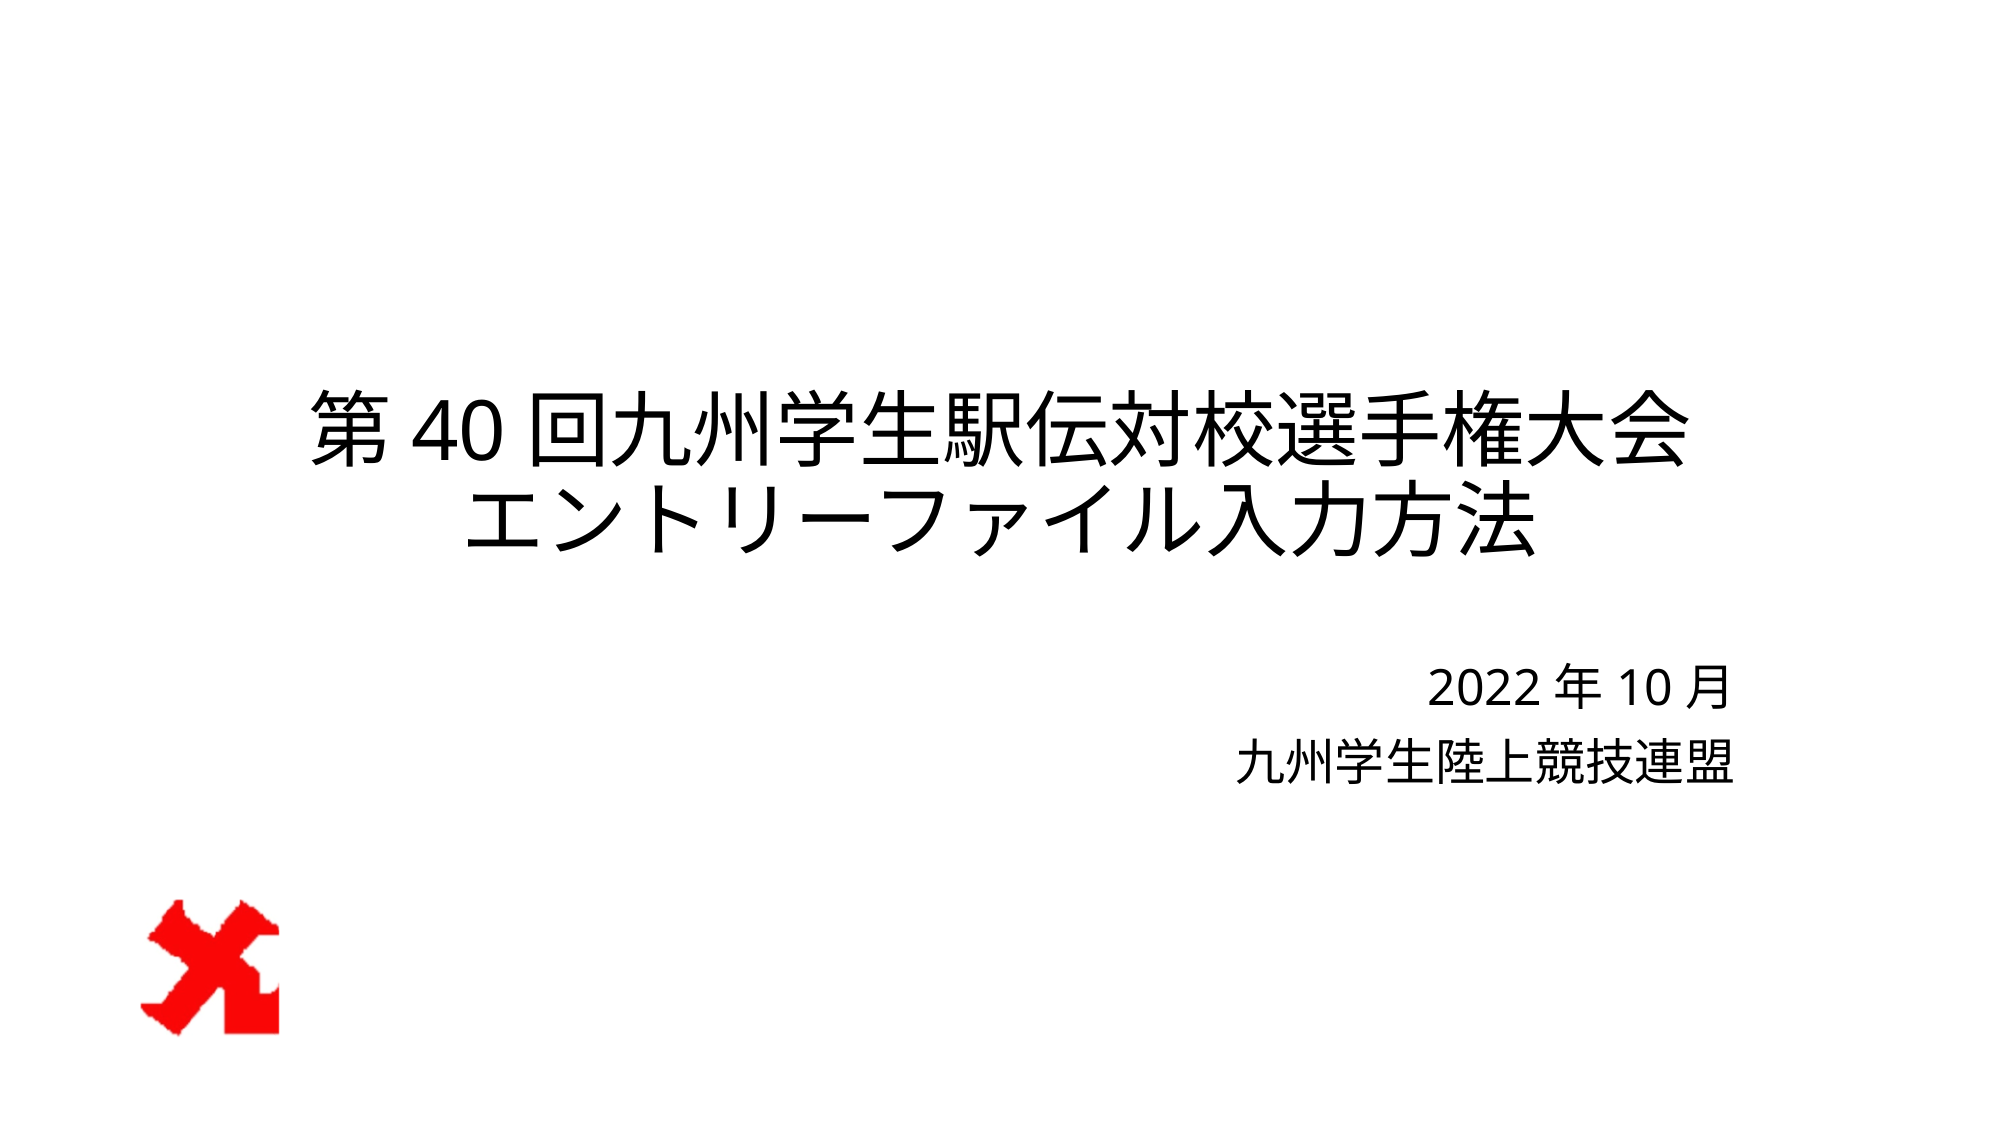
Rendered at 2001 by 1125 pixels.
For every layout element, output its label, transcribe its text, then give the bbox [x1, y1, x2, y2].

subtitle 2022年10月 九州学生陸上競技連盟 [249, 590, 1750, 863]
title 第40回九州学生駅伝対校選手権大会 エントリーファイル入力方法 [249, 184, 1750, 576]
picture [137, 892, 284, 1043]
